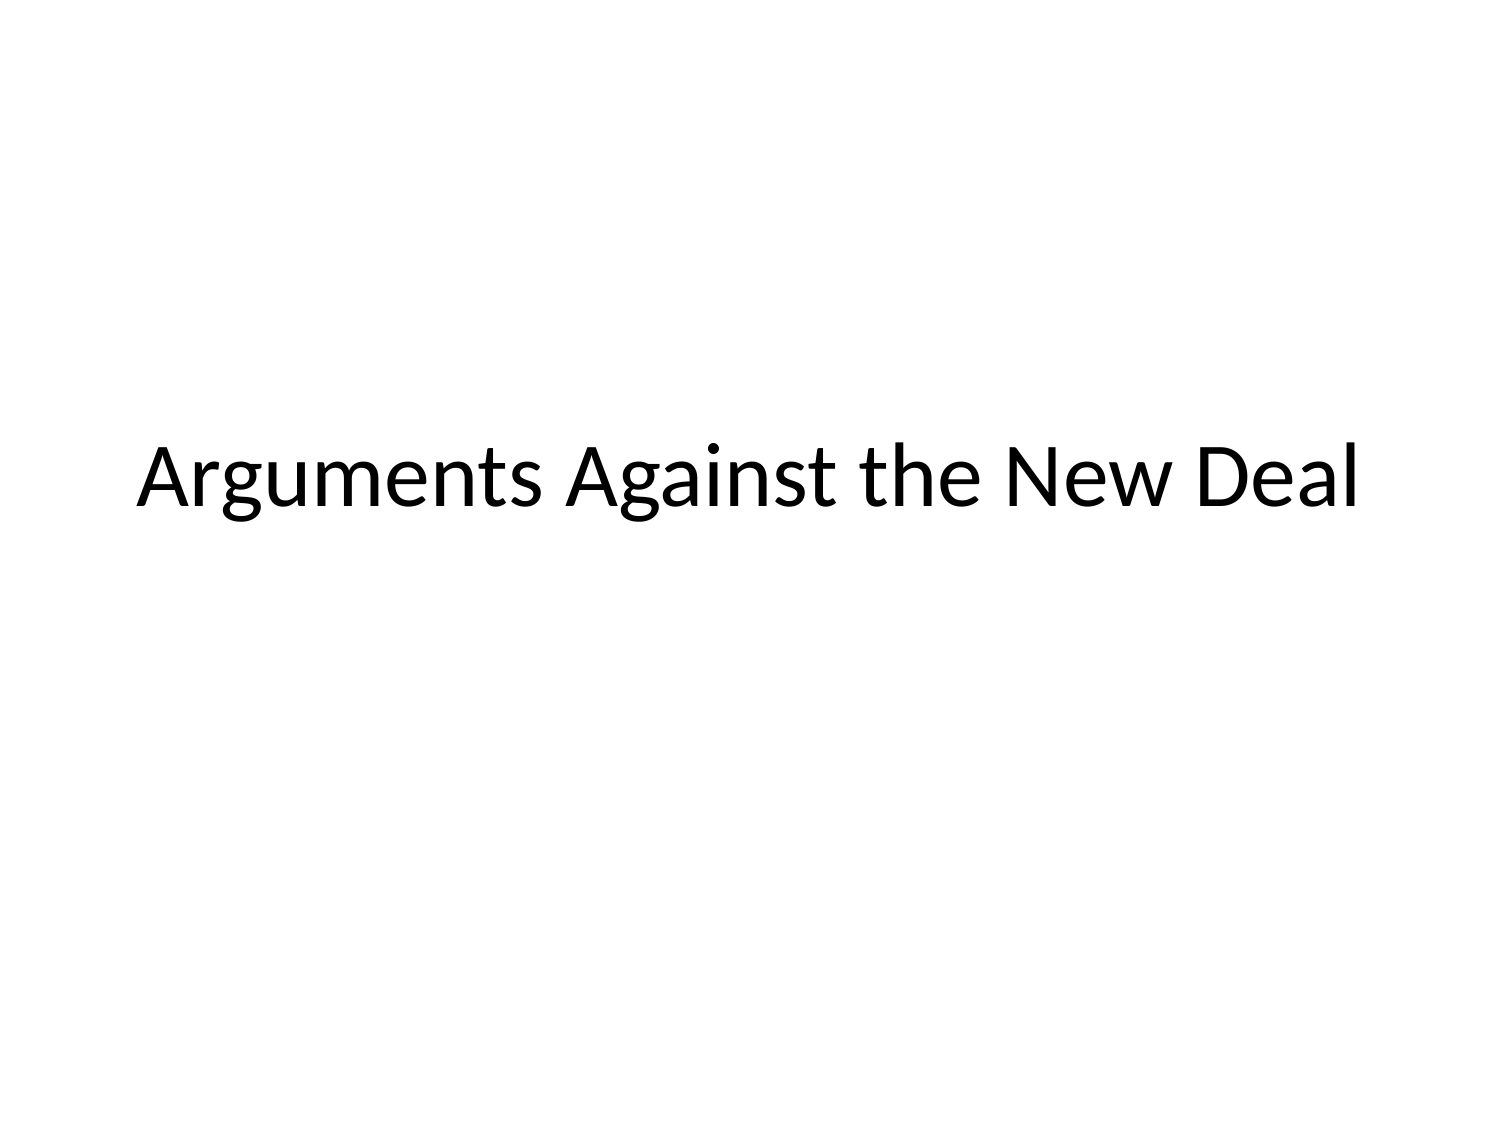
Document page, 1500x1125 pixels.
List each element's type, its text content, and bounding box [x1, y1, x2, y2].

title Arguments Against the New Deal [112, 349, 1388, 591]
